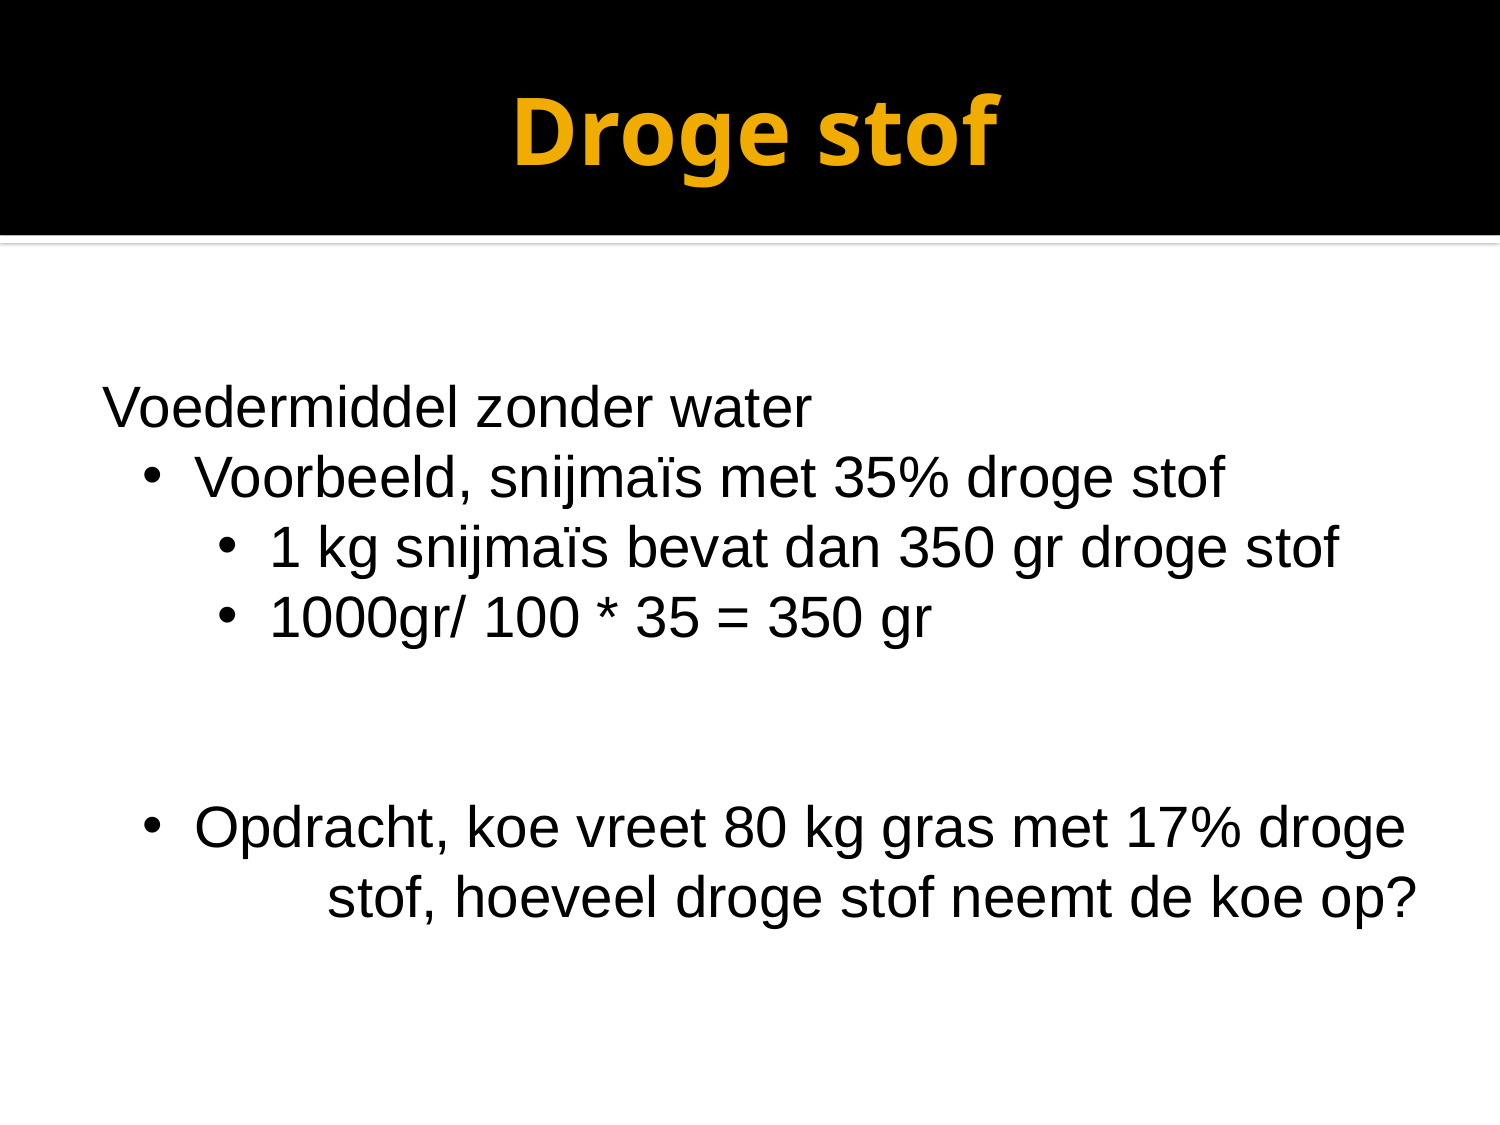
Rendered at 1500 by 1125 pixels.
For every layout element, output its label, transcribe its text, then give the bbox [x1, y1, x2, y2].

title Droge stof [75, 24, 1425, 231]
text_box Voedermiddel zonder water Voorbeeld, snijmaïs met 35% droge stof 1 kg snijmaïs bevat dan 350 gr droge stof 1000gr/ 100 * 35 = 350 gr Opdracht, koe vreet 80 kg gras met 17% droge stof, hoeveel droge stof neemt de koe op? [88, 361, 1435, 1007]
